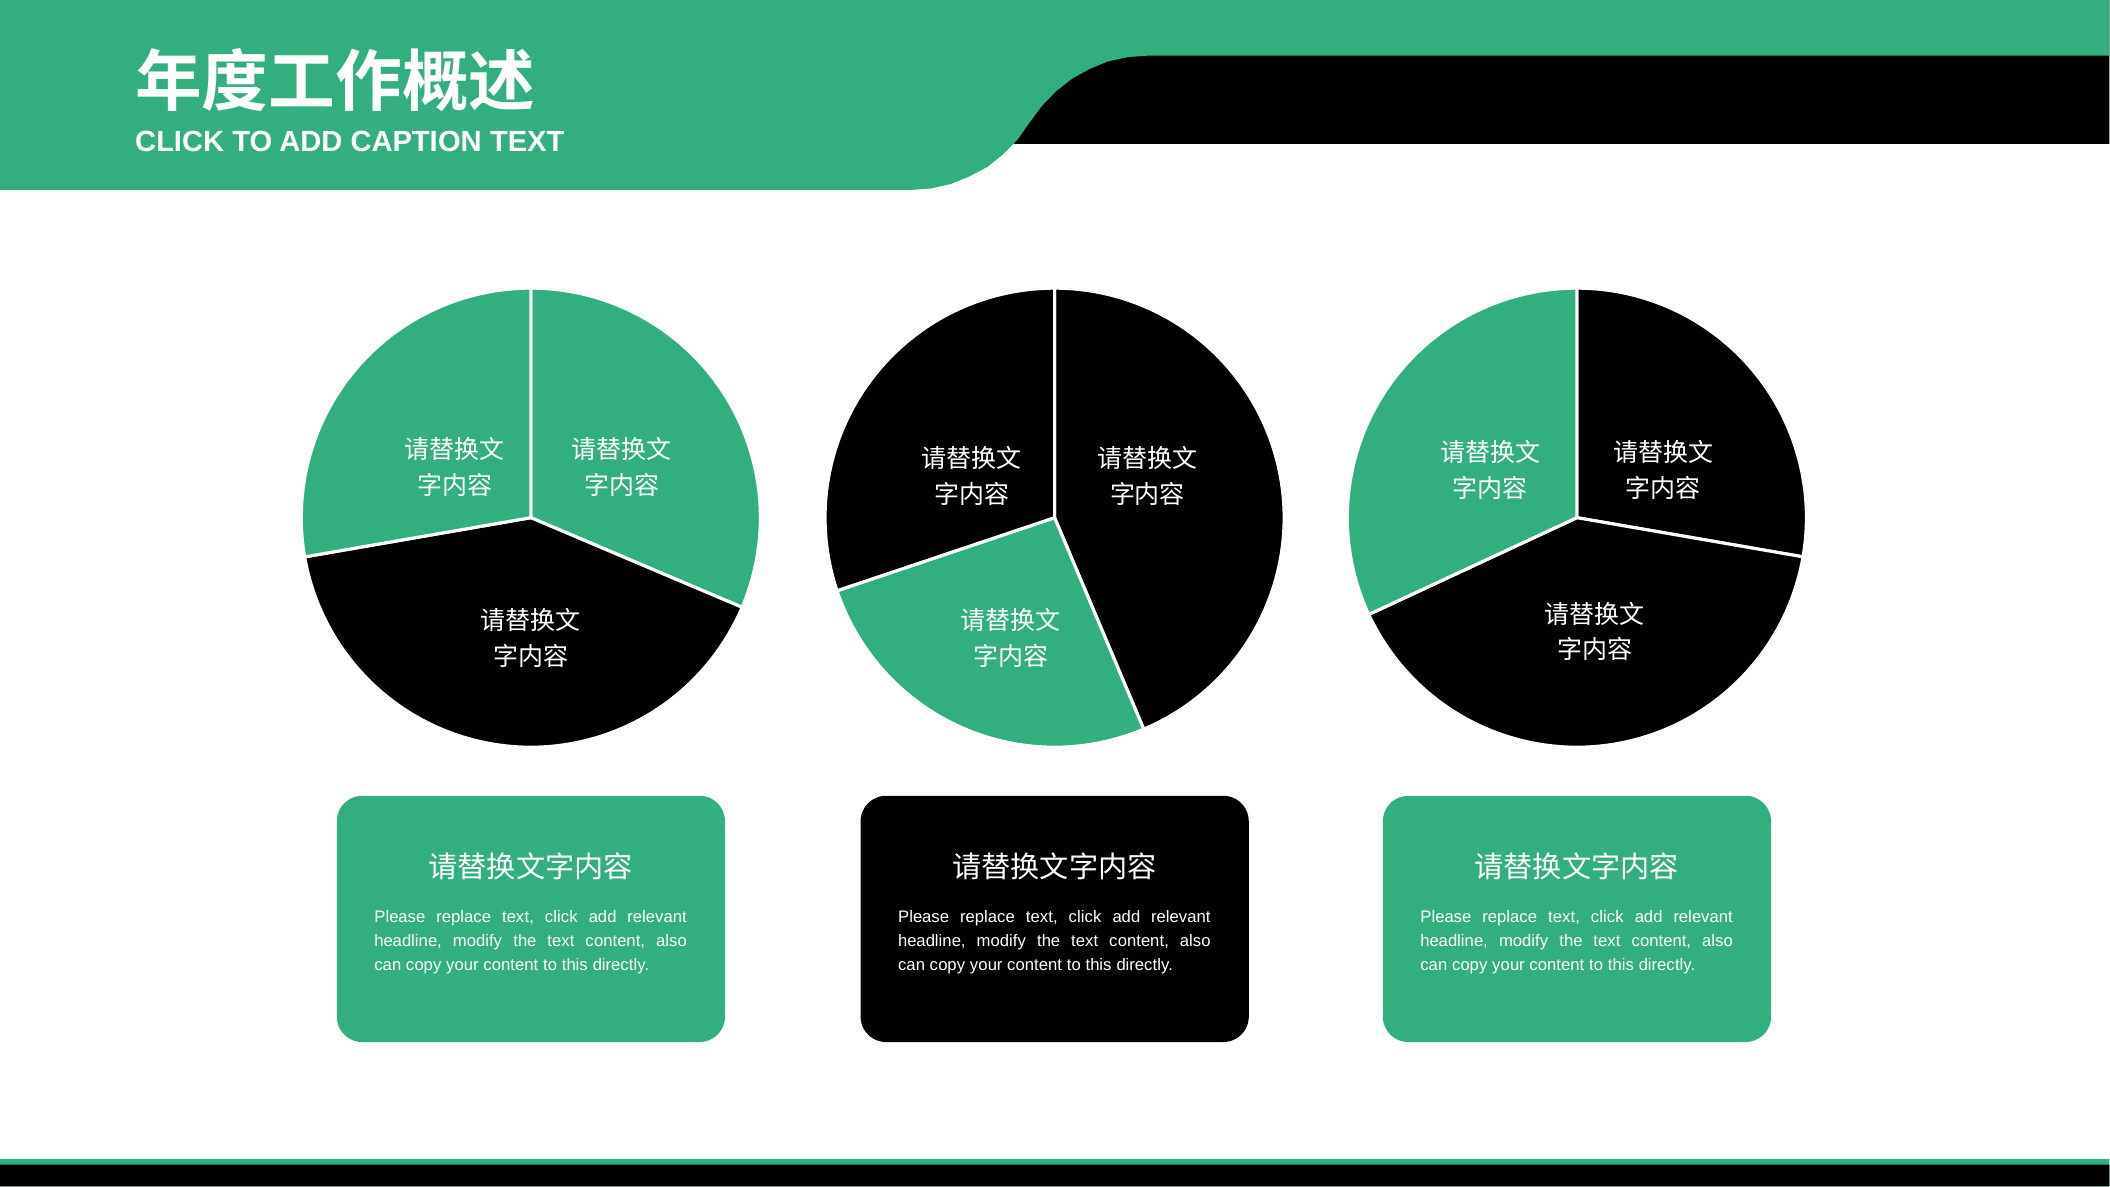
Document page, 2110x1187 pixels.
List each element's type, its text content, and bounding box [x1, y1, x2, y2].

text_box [1300, 278, 1854, 757]
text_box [336, 795, 726, 1043]
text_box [860, 795, 1249, 1043]
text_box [1382, 795, 1772, 1043]
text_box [254, 278, 777, 757]
text_box 年度工作概述 [135, 38, 596, 119]
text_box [777, 278, 1300, 757]
text_box CLICK TO ADD CAPTION TEXT [135, 122, 596, 158]
